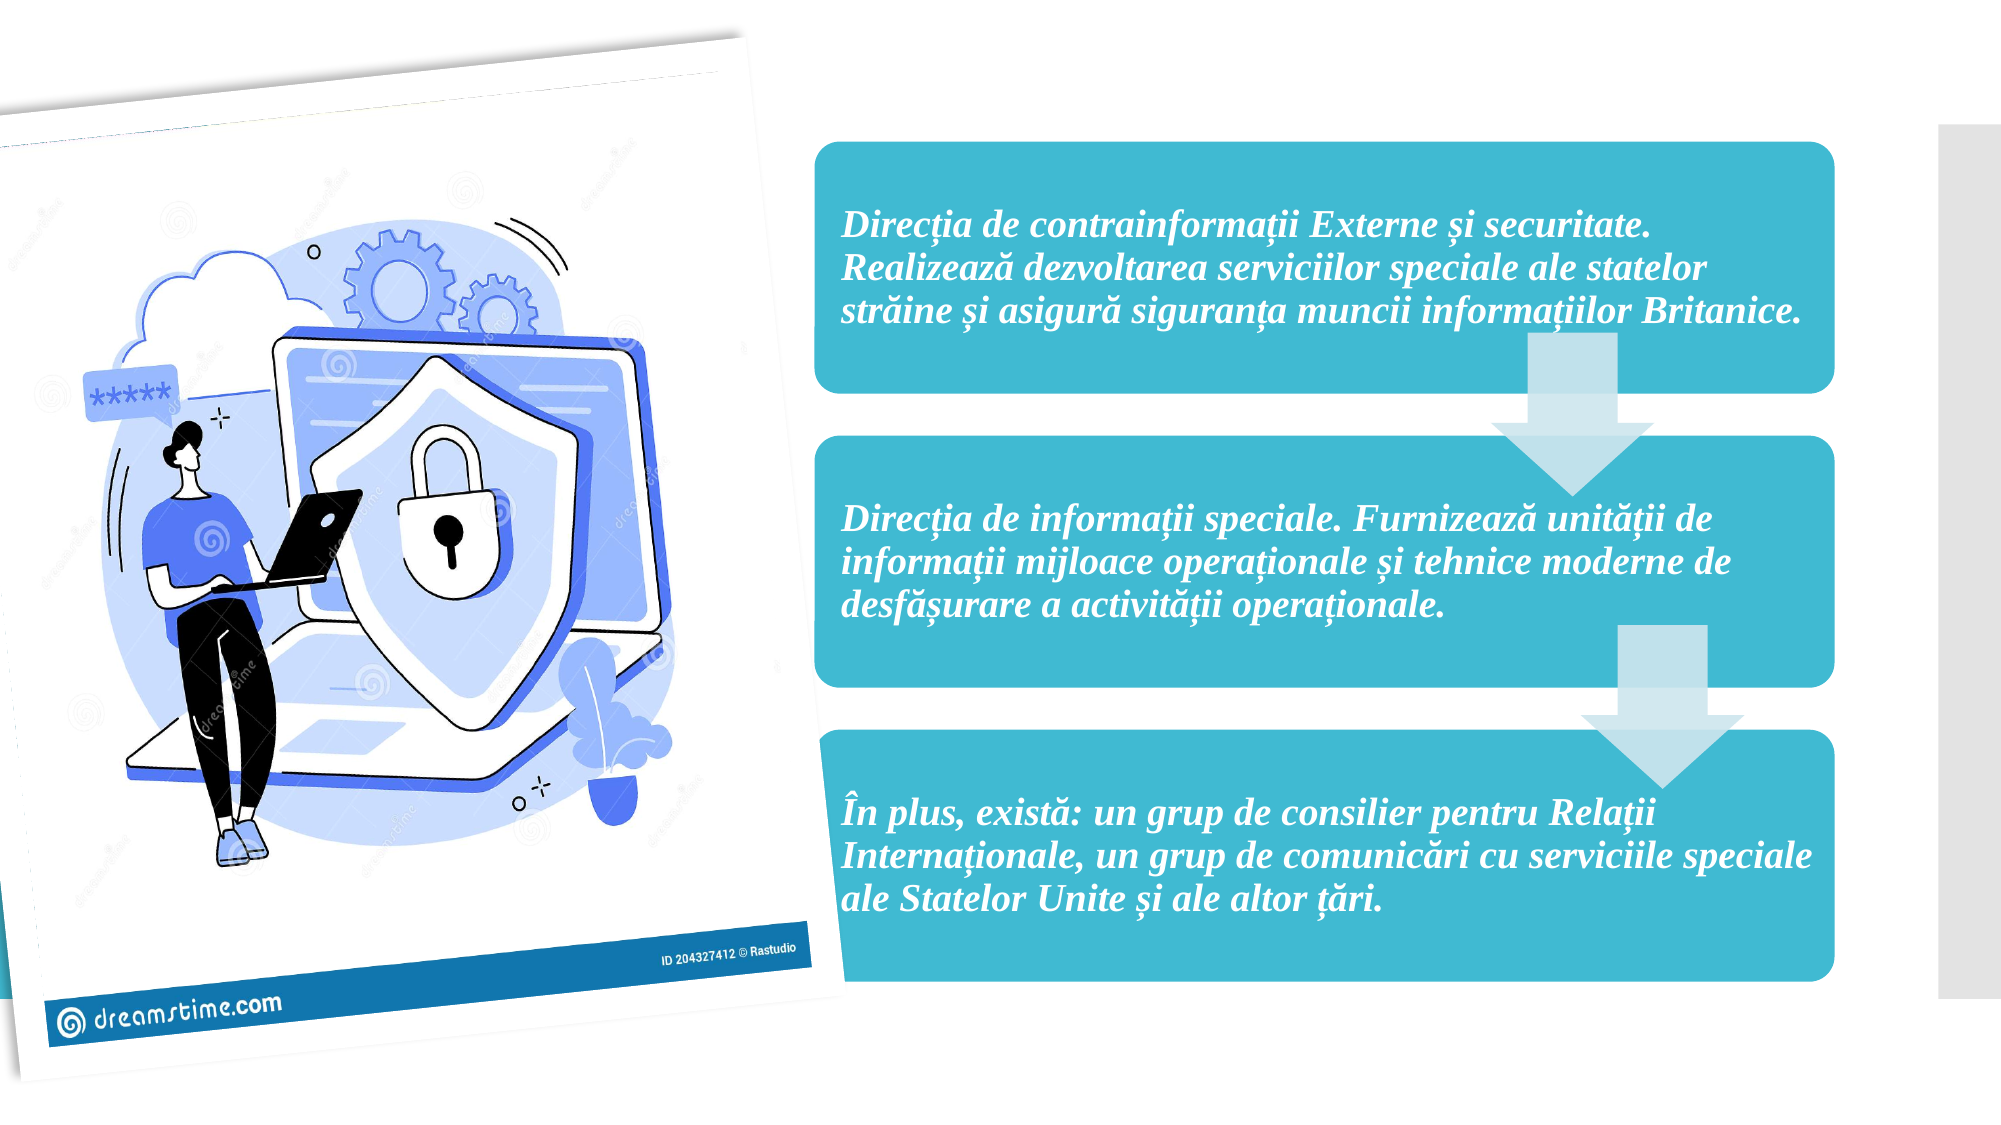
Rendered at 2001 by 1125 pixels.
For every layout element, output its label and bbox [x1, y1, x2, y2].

list [768, 141, 1835, 982]
picture [0, 73, 768, 1047]
